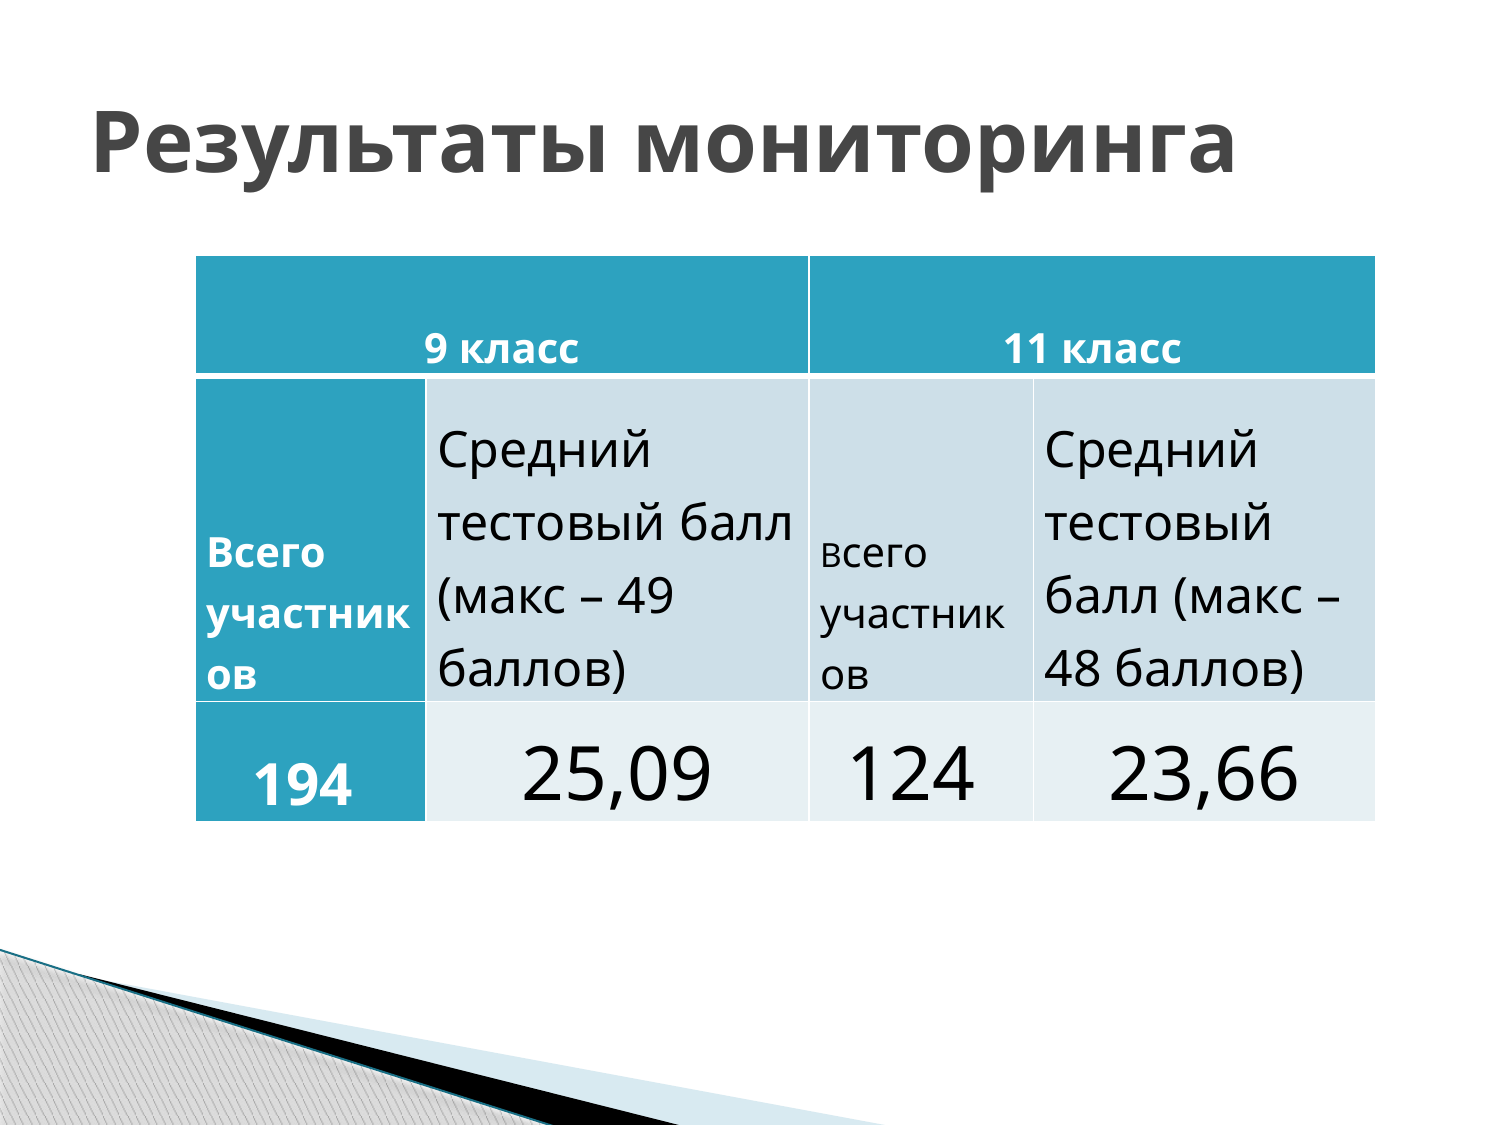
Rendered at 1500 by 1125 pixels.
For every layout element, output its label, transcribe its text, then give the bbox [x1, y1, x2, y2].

table_header 11 класс [810, 256, 1375, 373]
table_cell Всего участников [196, 379, 425, 701]
table_cell 25,09 [427, 702, 808, 821]
table_cell Средний тестовый балл (макс – 49 баллов) [427, 379, 808, 701]
table_cell Всего участников [810, 379, 1033, 701]
table_cell Средний тестовый балл (макс – 48 баллов) [1034, 379, 1375, 701]
table_cell 194 [196, 702, 425, 821]
table_header 9 класс [196, 256, 808, 373]
title Результаты мониторинга [75, 45, 1425, 233]
table_cell 124 [810, 702, 1033, 821]
table_cell 23,66 [1034, 702, 1375, 821]
